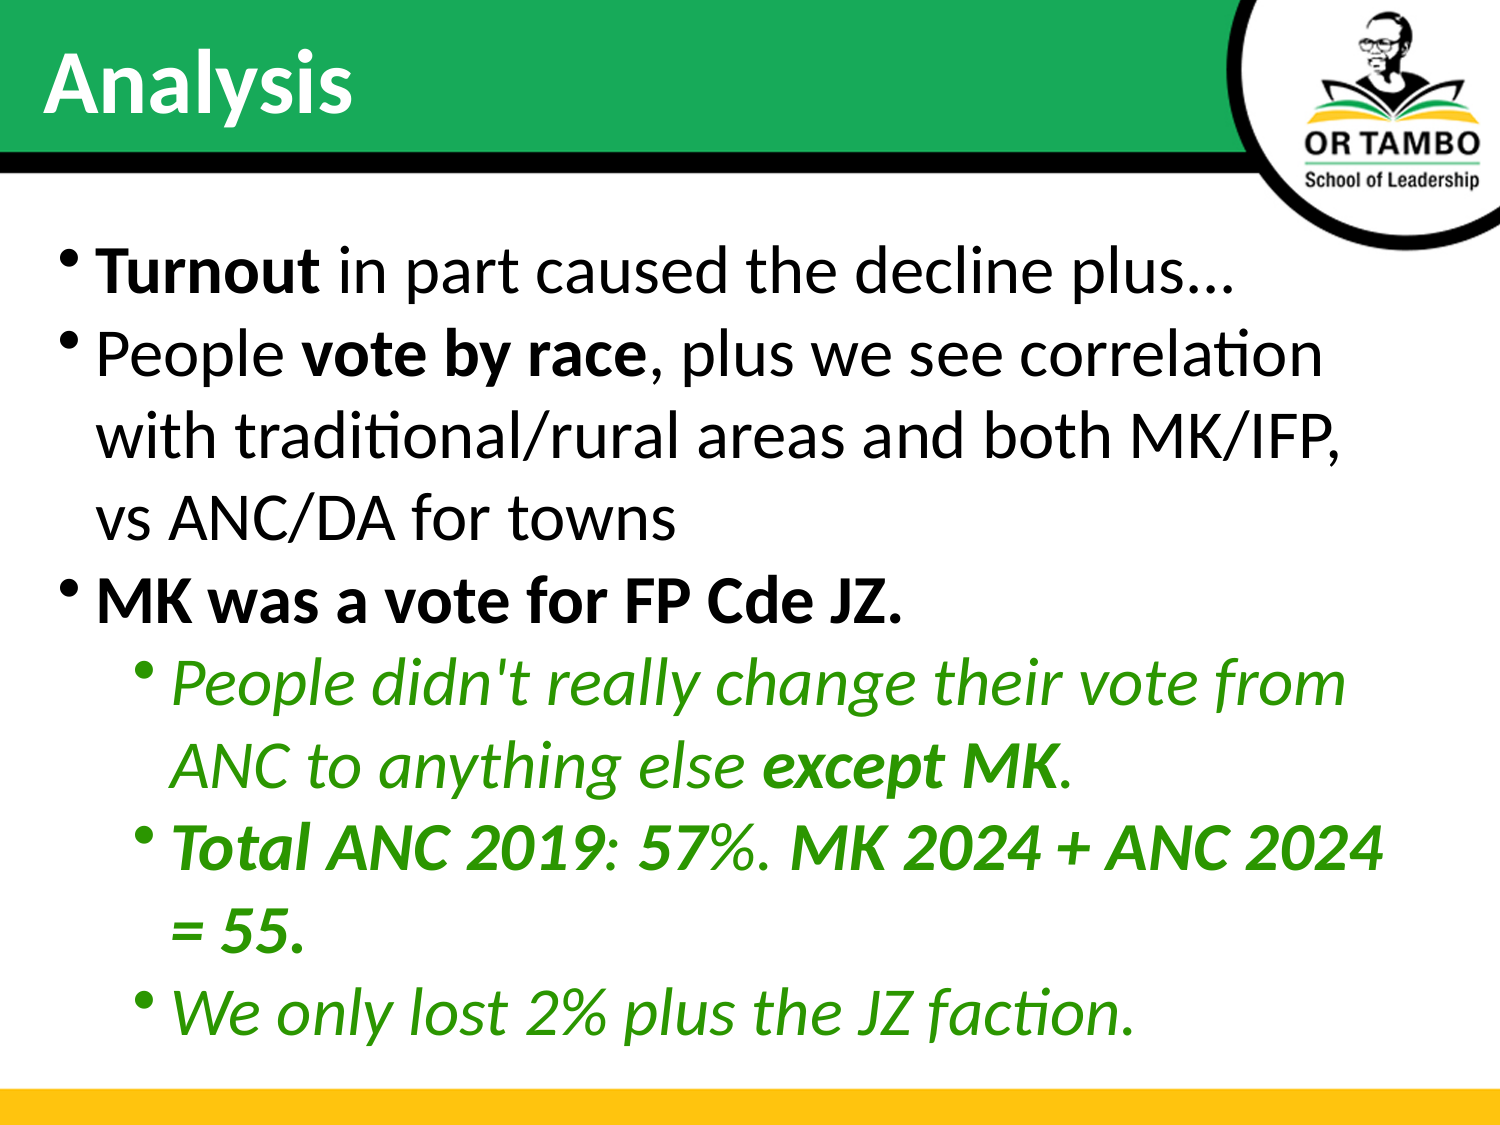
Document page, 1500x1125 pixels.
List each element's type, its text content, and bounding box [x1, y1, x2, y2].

text_box Turnout in part caused the decline plus... People vote by race, plus we see correlation with traditional/rural areas and both MK/IFP, vs ANC/DA for towns MK was a vote for FP Cde JZ. People didn't really change their vote from ANC to anything else except MK. Total ANC 2019: 57%. MK 2024 + ANC 2024 = 55. We only lost 2% plus the JZ faction. [50, 217, 1400, 1057]
title Analysis [35, 0, 1387, 154]
picture [0, 0, 1500, 1125]
